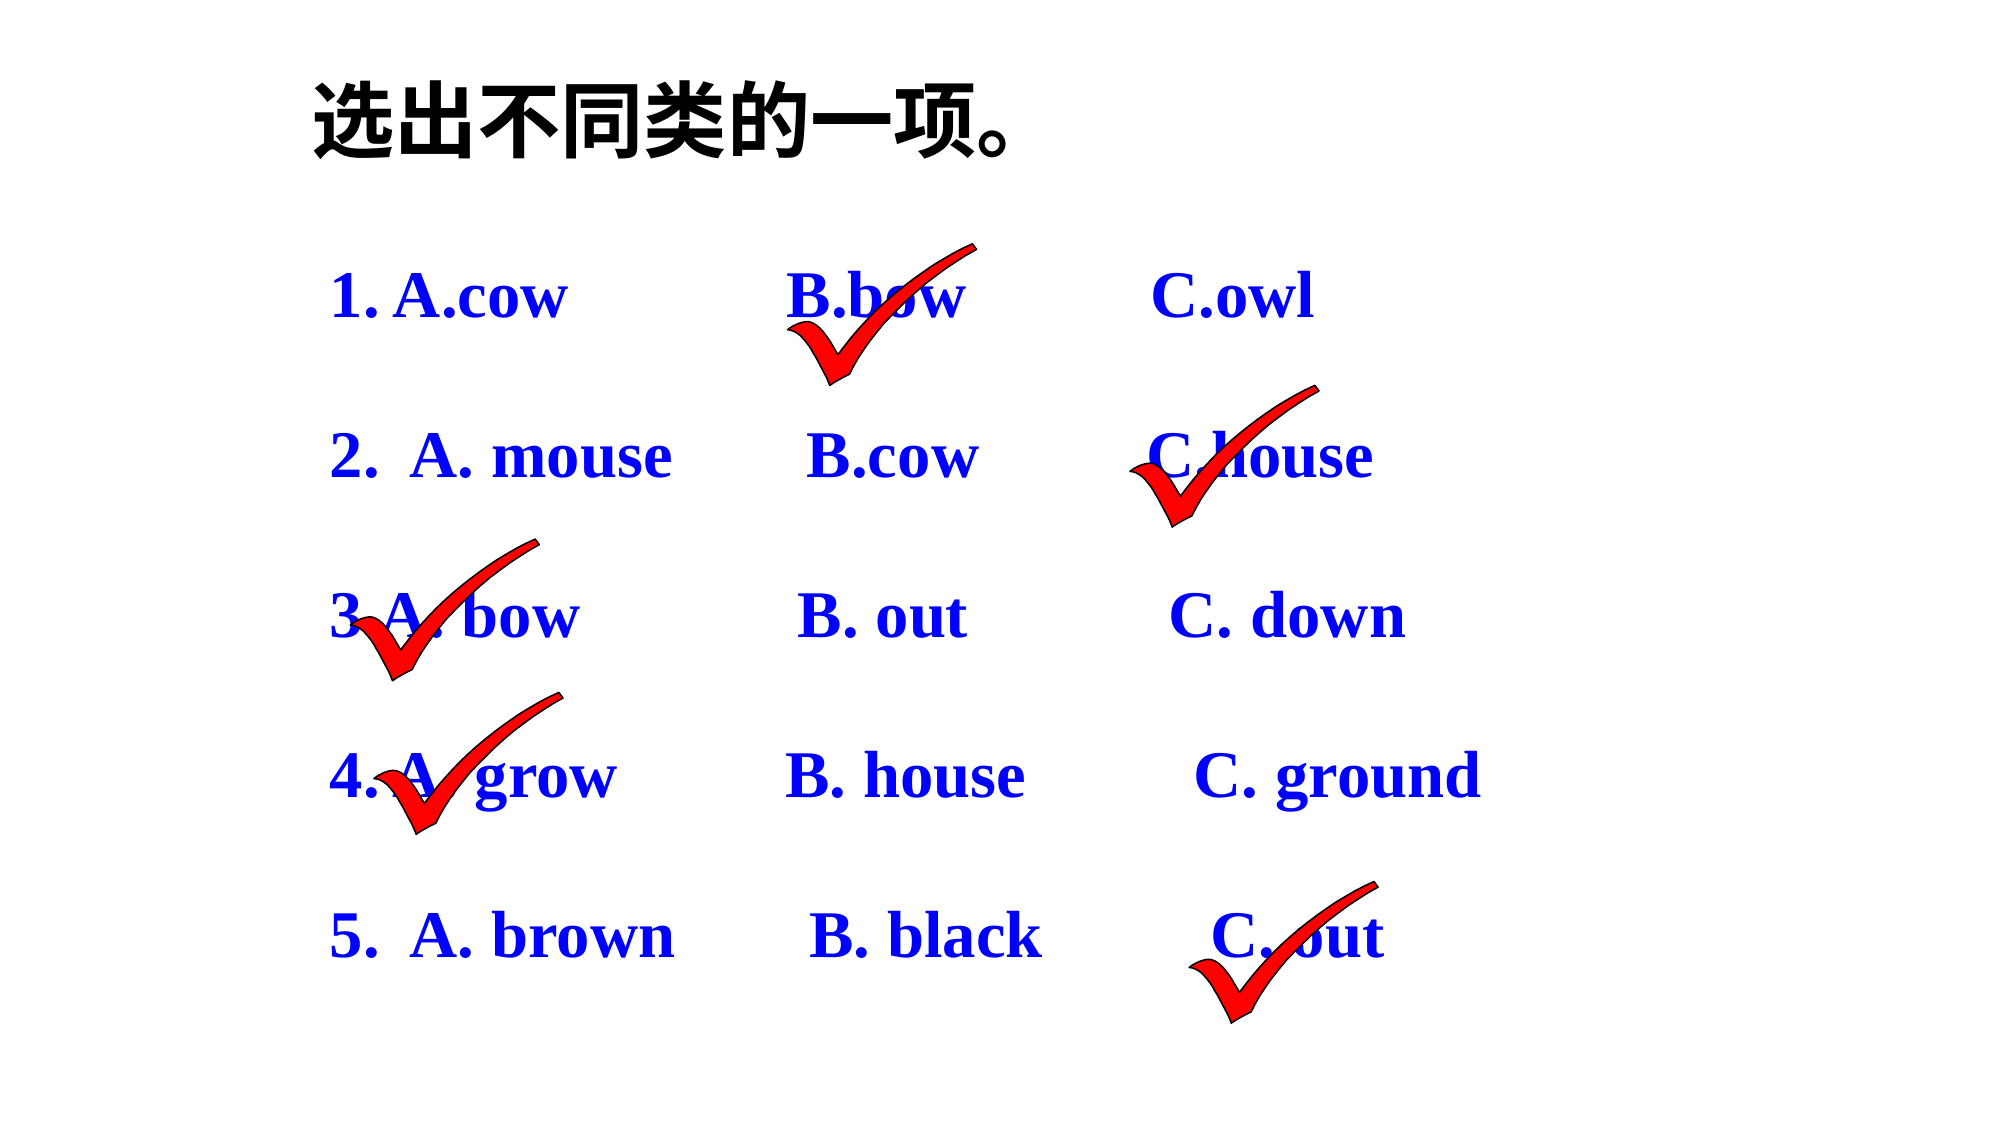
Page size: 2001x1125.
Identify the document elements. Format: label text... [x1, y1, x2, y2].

text_box 选出不同类的一项。 [296, 60, 1343, 176]
text_box [1189, 881, 1379, 1024]
text_box [787, 243, 977, 386]
text_box [350, 539, 540, 681]
text_box [1129, 385, 1319, 528]
text_box [373, 692, 563, 835]
text_box 1. A.cow B.bow C.owl 2. A. mouse B.cow C.house 3.A. bow B. out C. down 4. A. grow B. house C. ground 5. A. brown B. black C. out [315, 243, 1721, 979]
